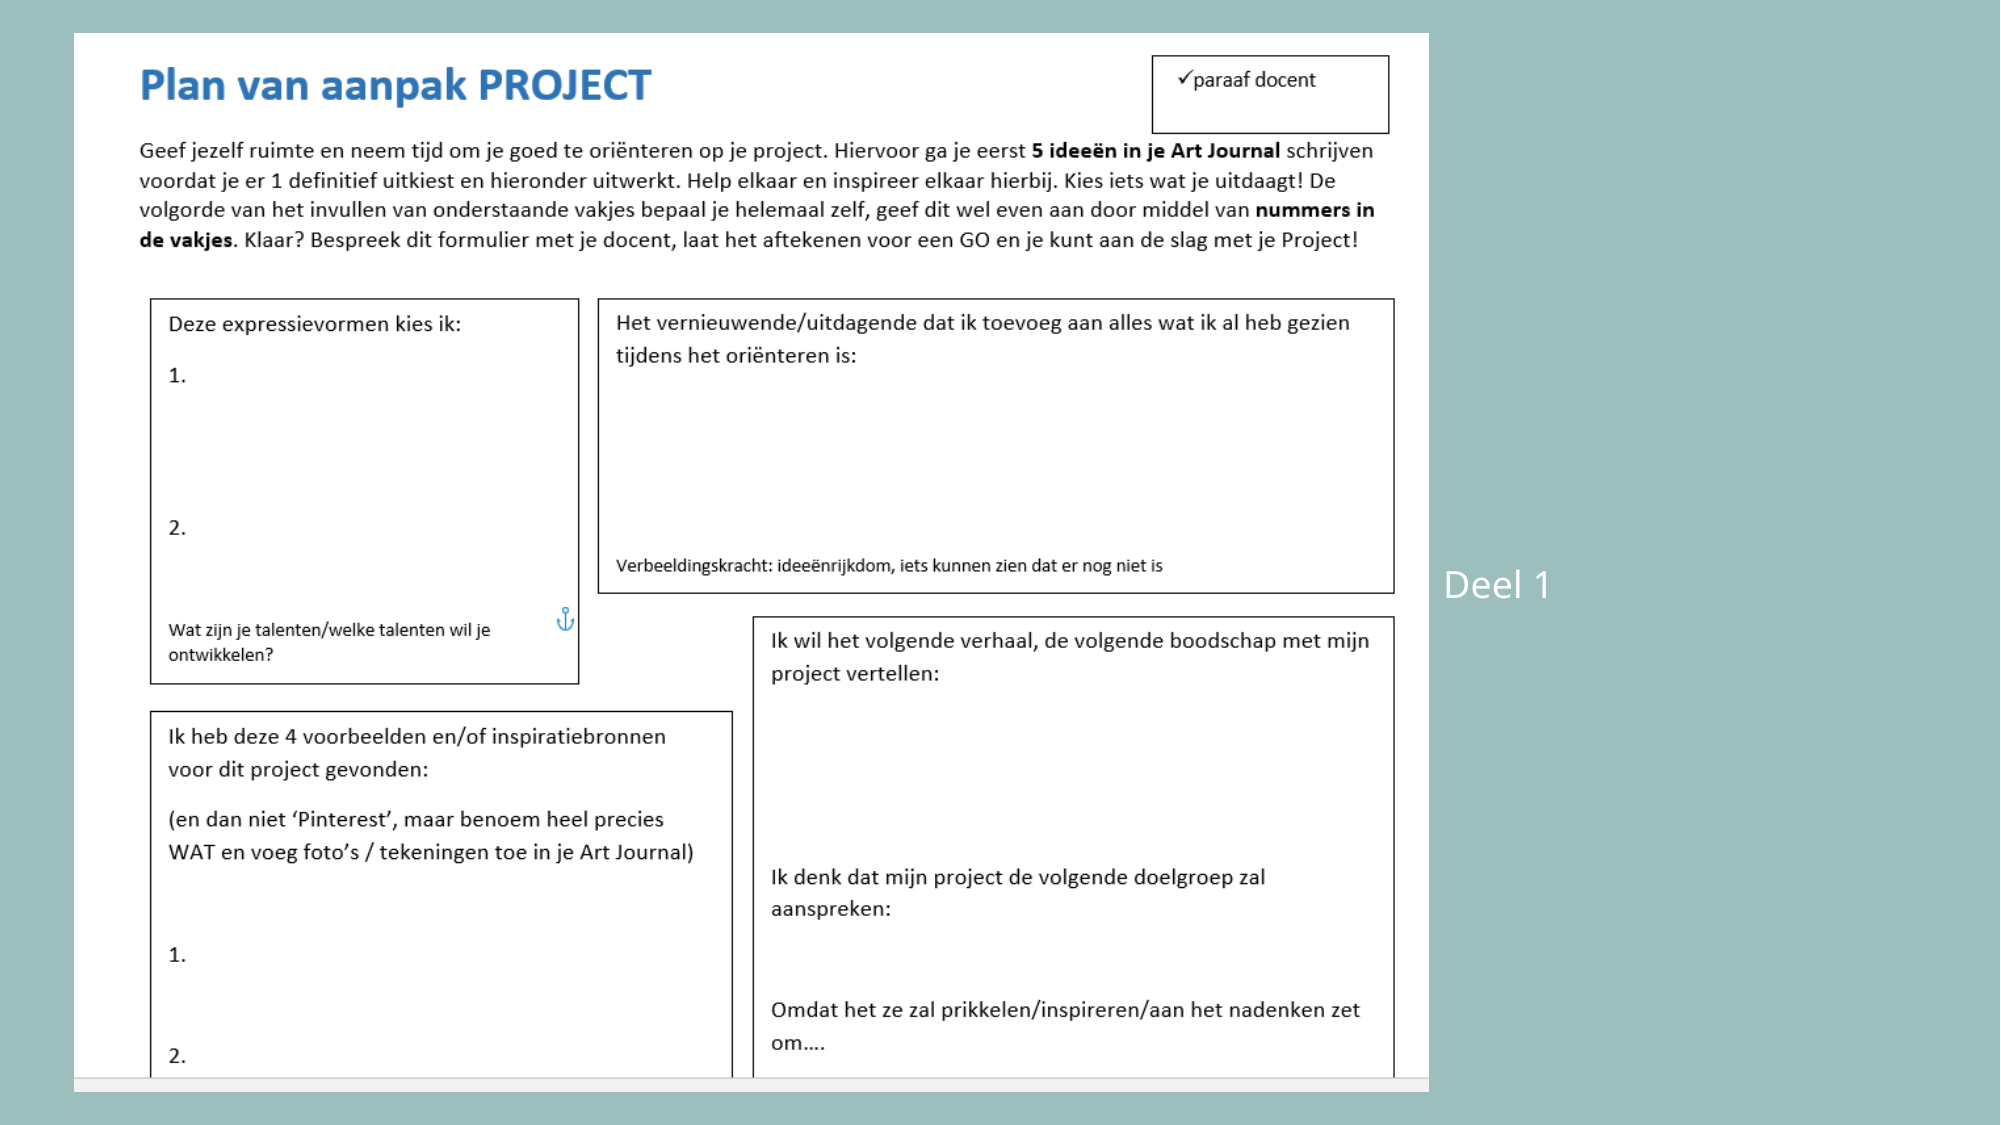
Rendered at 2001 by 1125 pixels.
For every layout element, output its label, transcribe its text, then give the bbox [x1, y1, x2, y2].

text_box Deel 1 [1429, 554, 1675, 614]
picture [74, 33, 1429, 1092]
